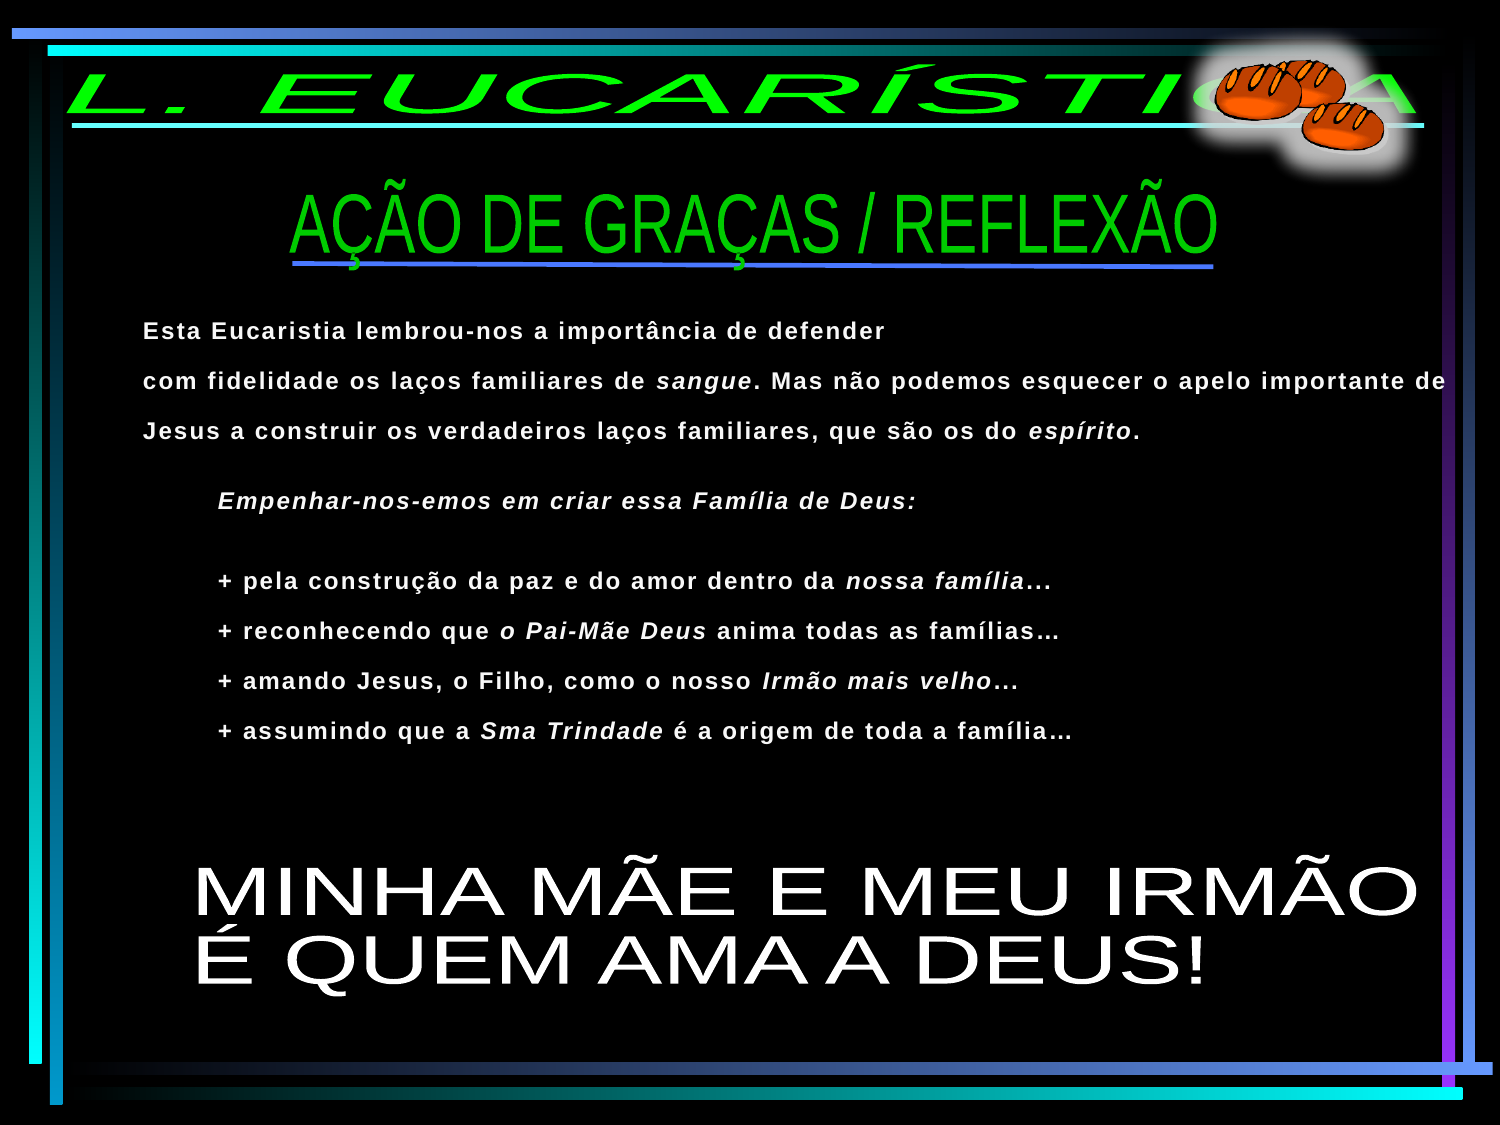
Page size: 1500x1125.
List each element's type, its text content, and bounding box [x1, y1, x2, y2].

text_box Esta Eucaristia lembrou-nos a importância de defender com fidelidade os laços familiares de sangue. Mas não podemos esquecer o apelo importante de Jesus a construir os verdadeiros laços familiares, que são os do espírito. Empenhar-nos-emos em criar essa Família de Deus: + pela construção da paz e do amor dentro da nossa família... + reconhecendo que o Pai-Mãe Deus anima todas as famílias… + amando Jesus, o Filho, como o nosso Irmão mais velho... + assumindo que a Sma Trindade é a origem de toda a família… [53, 302, 1471, 768]
picture [1191, 54, 1389, 162]
